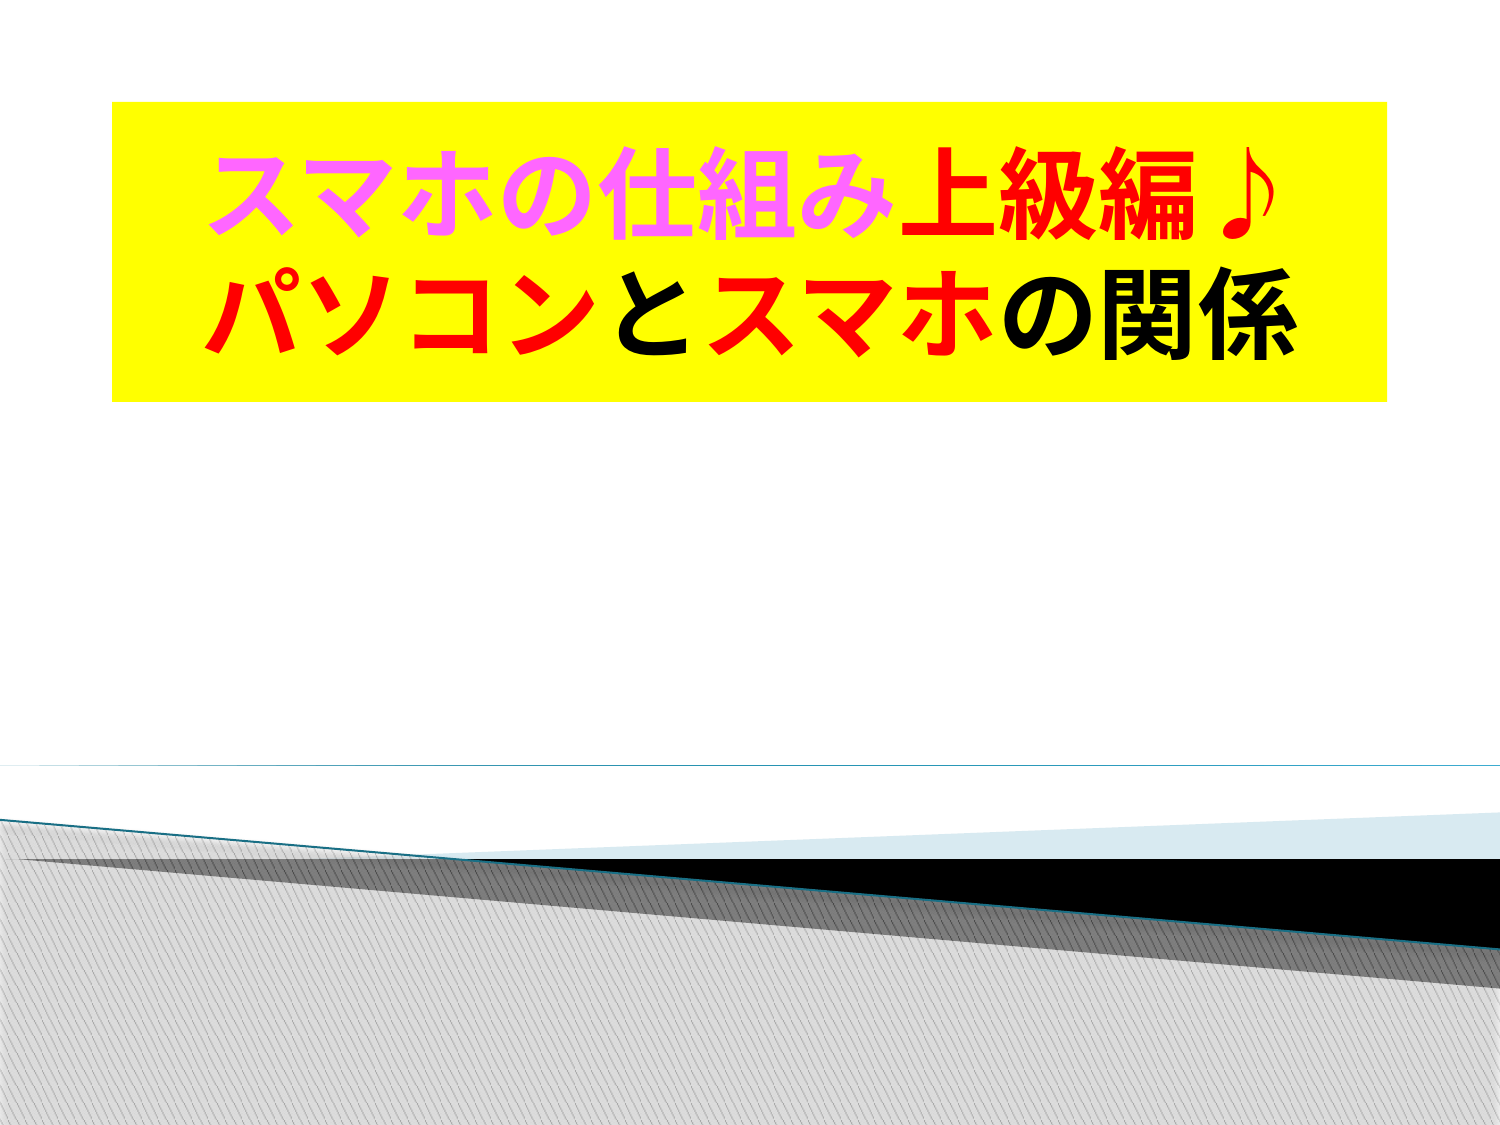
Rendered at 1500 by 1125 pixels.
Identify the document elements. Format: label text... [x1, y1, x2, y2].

picture [5, 859, 1500, 989]
title スマホの仕組み上級編♪ パソコンとスマホの関係 [112, 101, 1388, 402]
